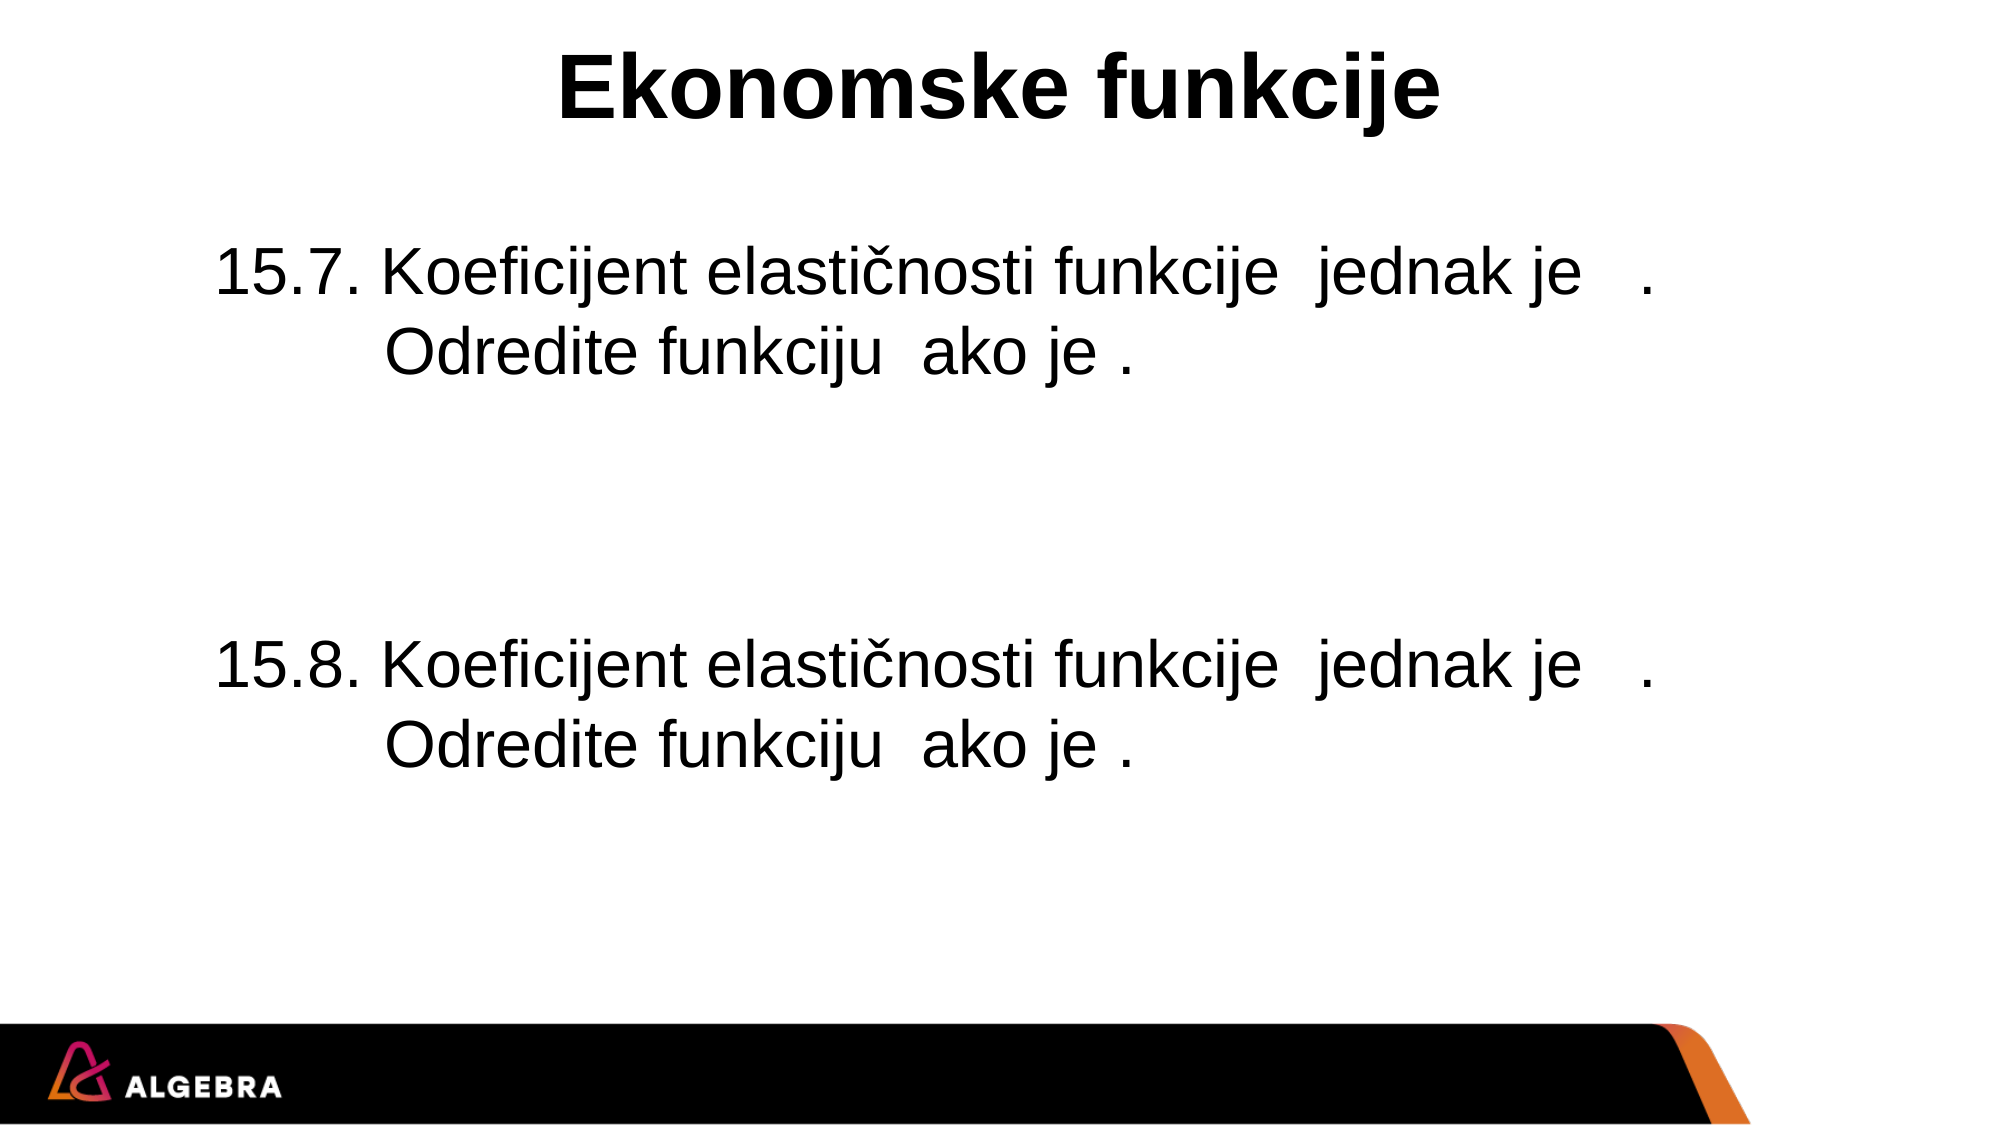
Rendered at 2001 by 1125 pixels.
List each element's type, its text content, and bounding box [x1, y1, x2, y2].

title Ekonomske funkcije [137, 0, 1863, 198]
picture [0, 1023, 1958, 1125]
